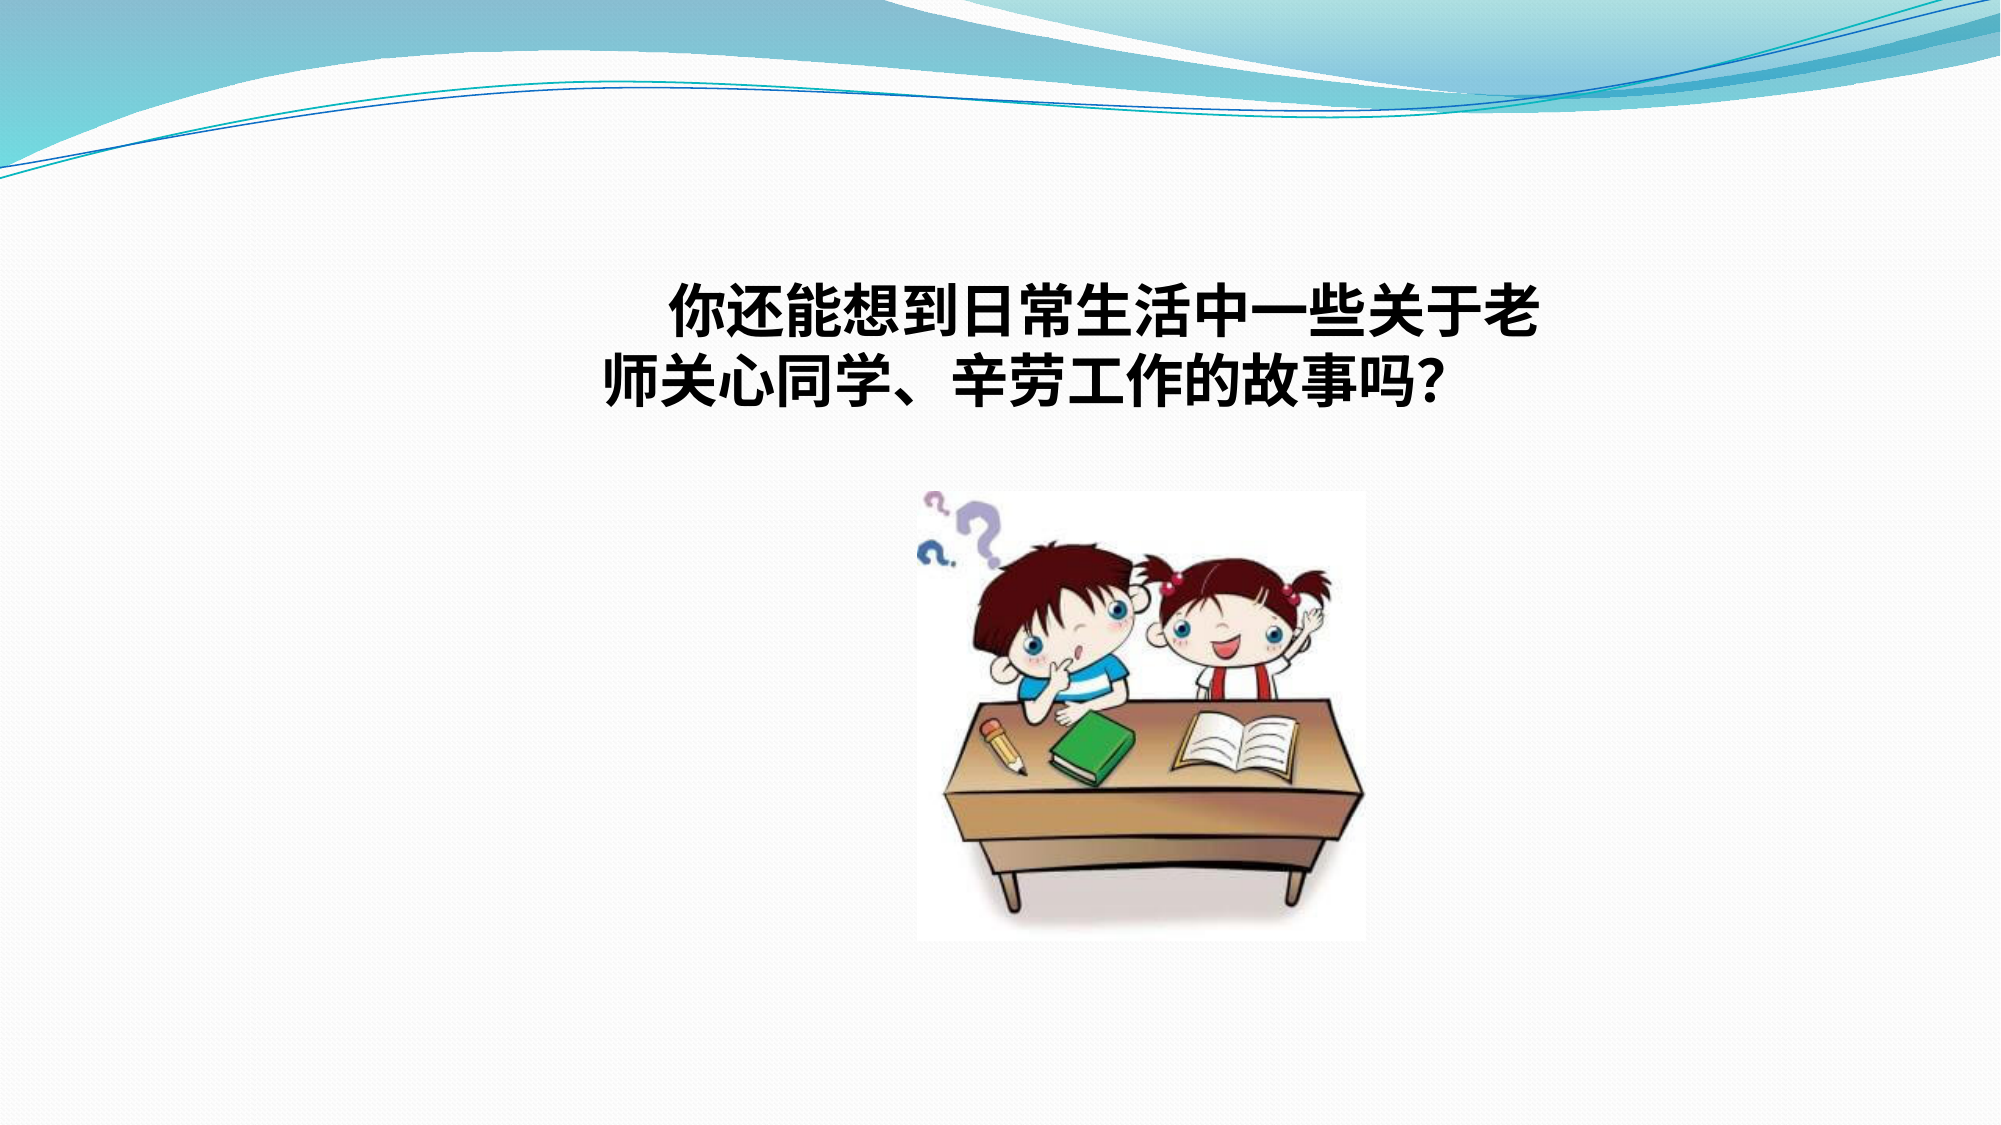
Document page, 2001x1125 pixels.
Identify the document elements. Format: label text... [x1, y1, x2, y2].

text_box 你还能想到日常生活中一些关于老师关心同学、辛劳工作的故事吗？ [586, 267, 1615, 422]
picture [916, 491, 1366, 941]
